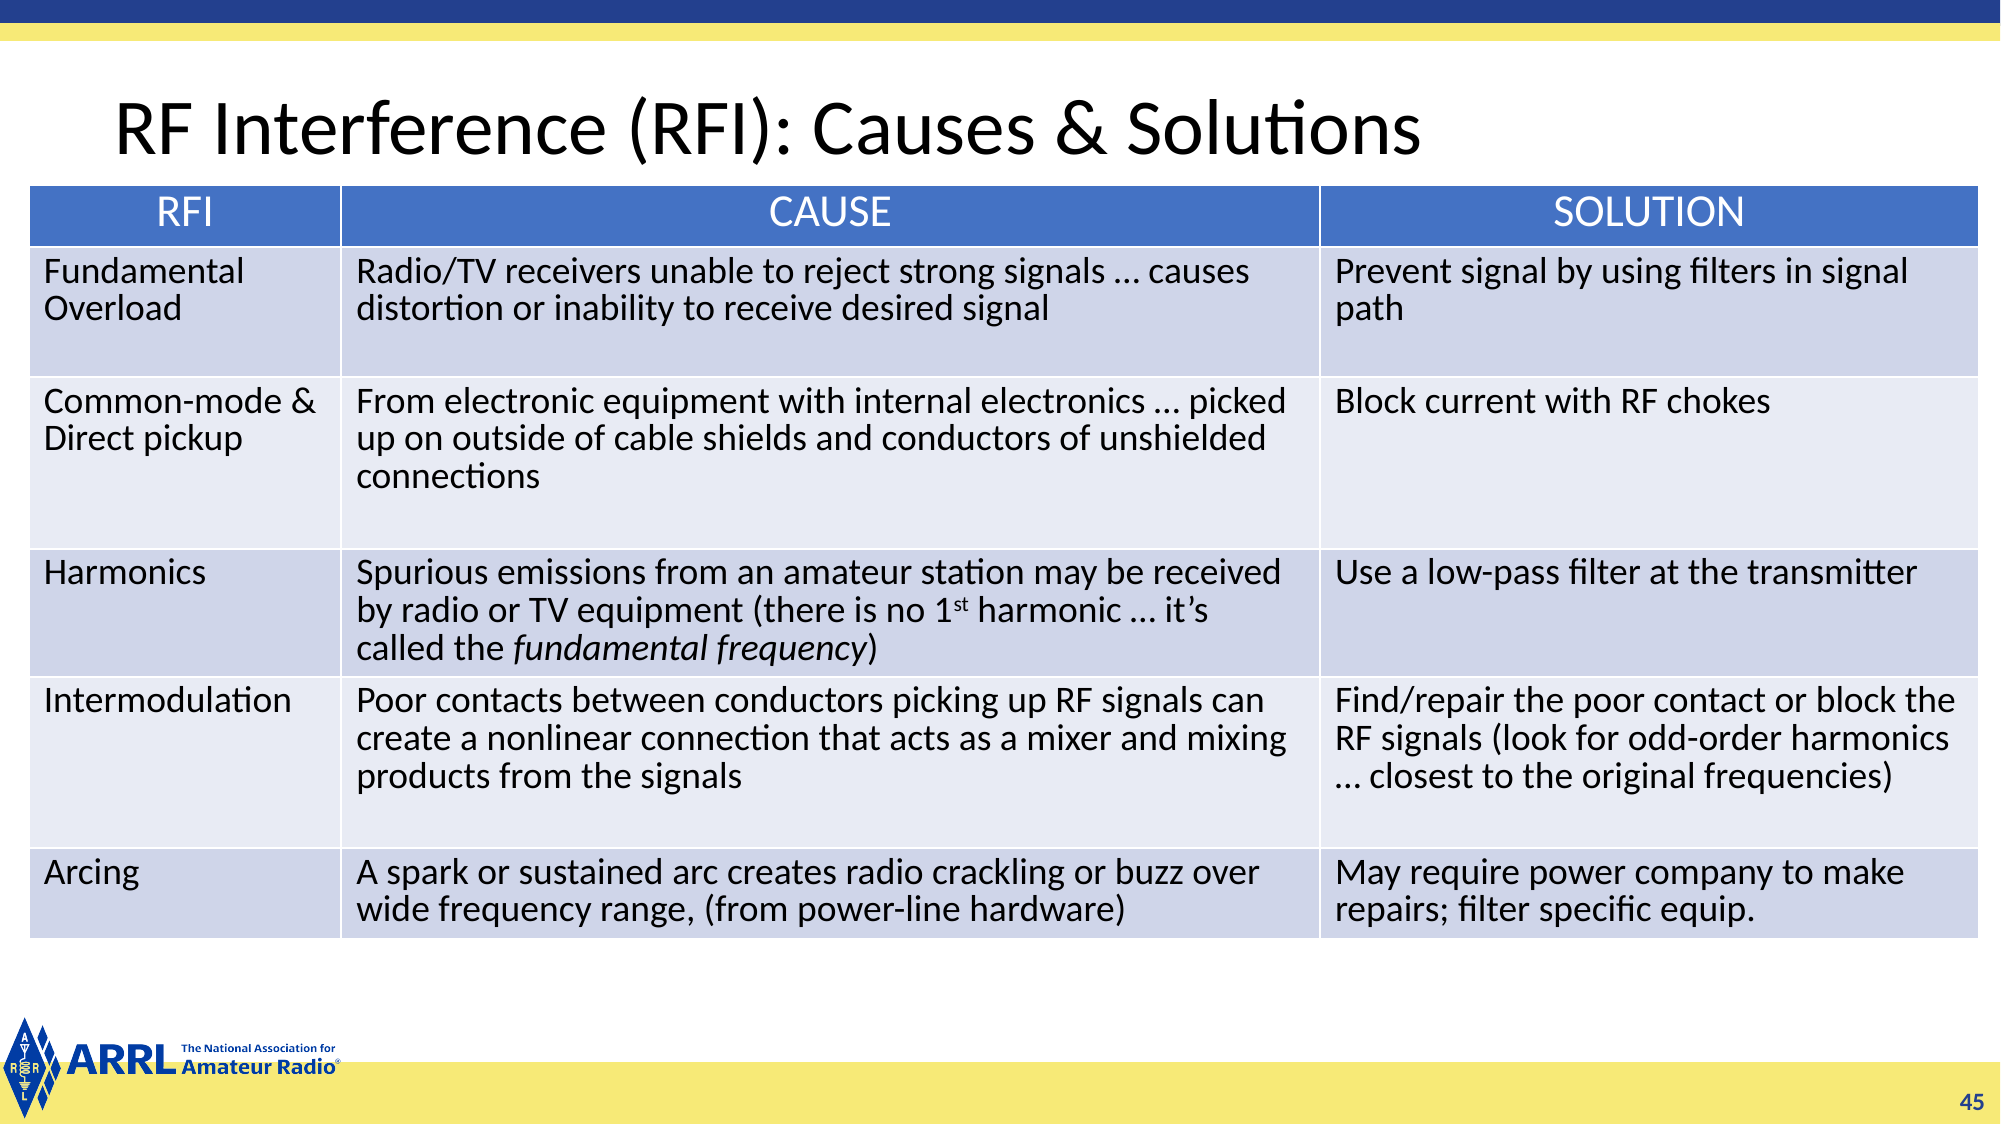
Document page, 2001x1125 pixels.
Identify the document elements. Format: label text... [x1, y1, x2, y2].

table_cell From electronic equipment with internal electronics … picked up on outside of cable shields and conductors of unshielded connections [342, 378, 1319, 548]
table_cell Radio/TV receivers unable to reject strong signals … causes distortion or inability to receive desired signal [342, 248, 1319, 376]
table_cell Fundamental Overload [30, 248, 340, 376]
table_cell Use a low-pass filter at the transmitter [1321, 550, 1978, 676]
title RF Interference (RFI): Causes & Solutions [99, 72, 1900, 184]
table_cell Prevent signal by using filters in signal path [1321, 248, 1978, 376]
picture [1, 1015, 342, 1121]
table_header SOLUTION [1321, 186, 1978, 246]
table_cell Common-mode & Direct pickup [30, 378, 340, 548]
table_cell Arcing [30, 849, 340, 938]
table_cell Poor contacts between conductors picking up RF signals can create a nonlinear connection that acts as a mixer and mixing products from the signals [342, 678, 1319, 847]
table_cell Intermodulation [30, 678, 340, 847]
table_cell May require power company to make repairs; filter specific equip. [1321, 849, 1978, 938]
table_cell Block current with RF chokes [1321, 378, 1978, 548]
table_cell Harmonics [30, 550, 340, 676]
table_header RFI [30, 186, 340, 246]
table_cell A spark or sustained arc creates radio crackling or buzz over wide frequency range, (from power-line hardware) [342, 849, 1319, 938]
table_cell Spurious emissions from an amateur station may be received by radio or TV equipment (there is no 1st harmonic … it’s called the fundamental frequency) [342, 550, 1319, 676]
table_header CAUSE [342, 186, 1319, 246]
table_cell Find/repair the poor contact or block the RF signals (look for odd-order harmonics … closest to the original frequencies) [1321, 678, 1978, 847]
